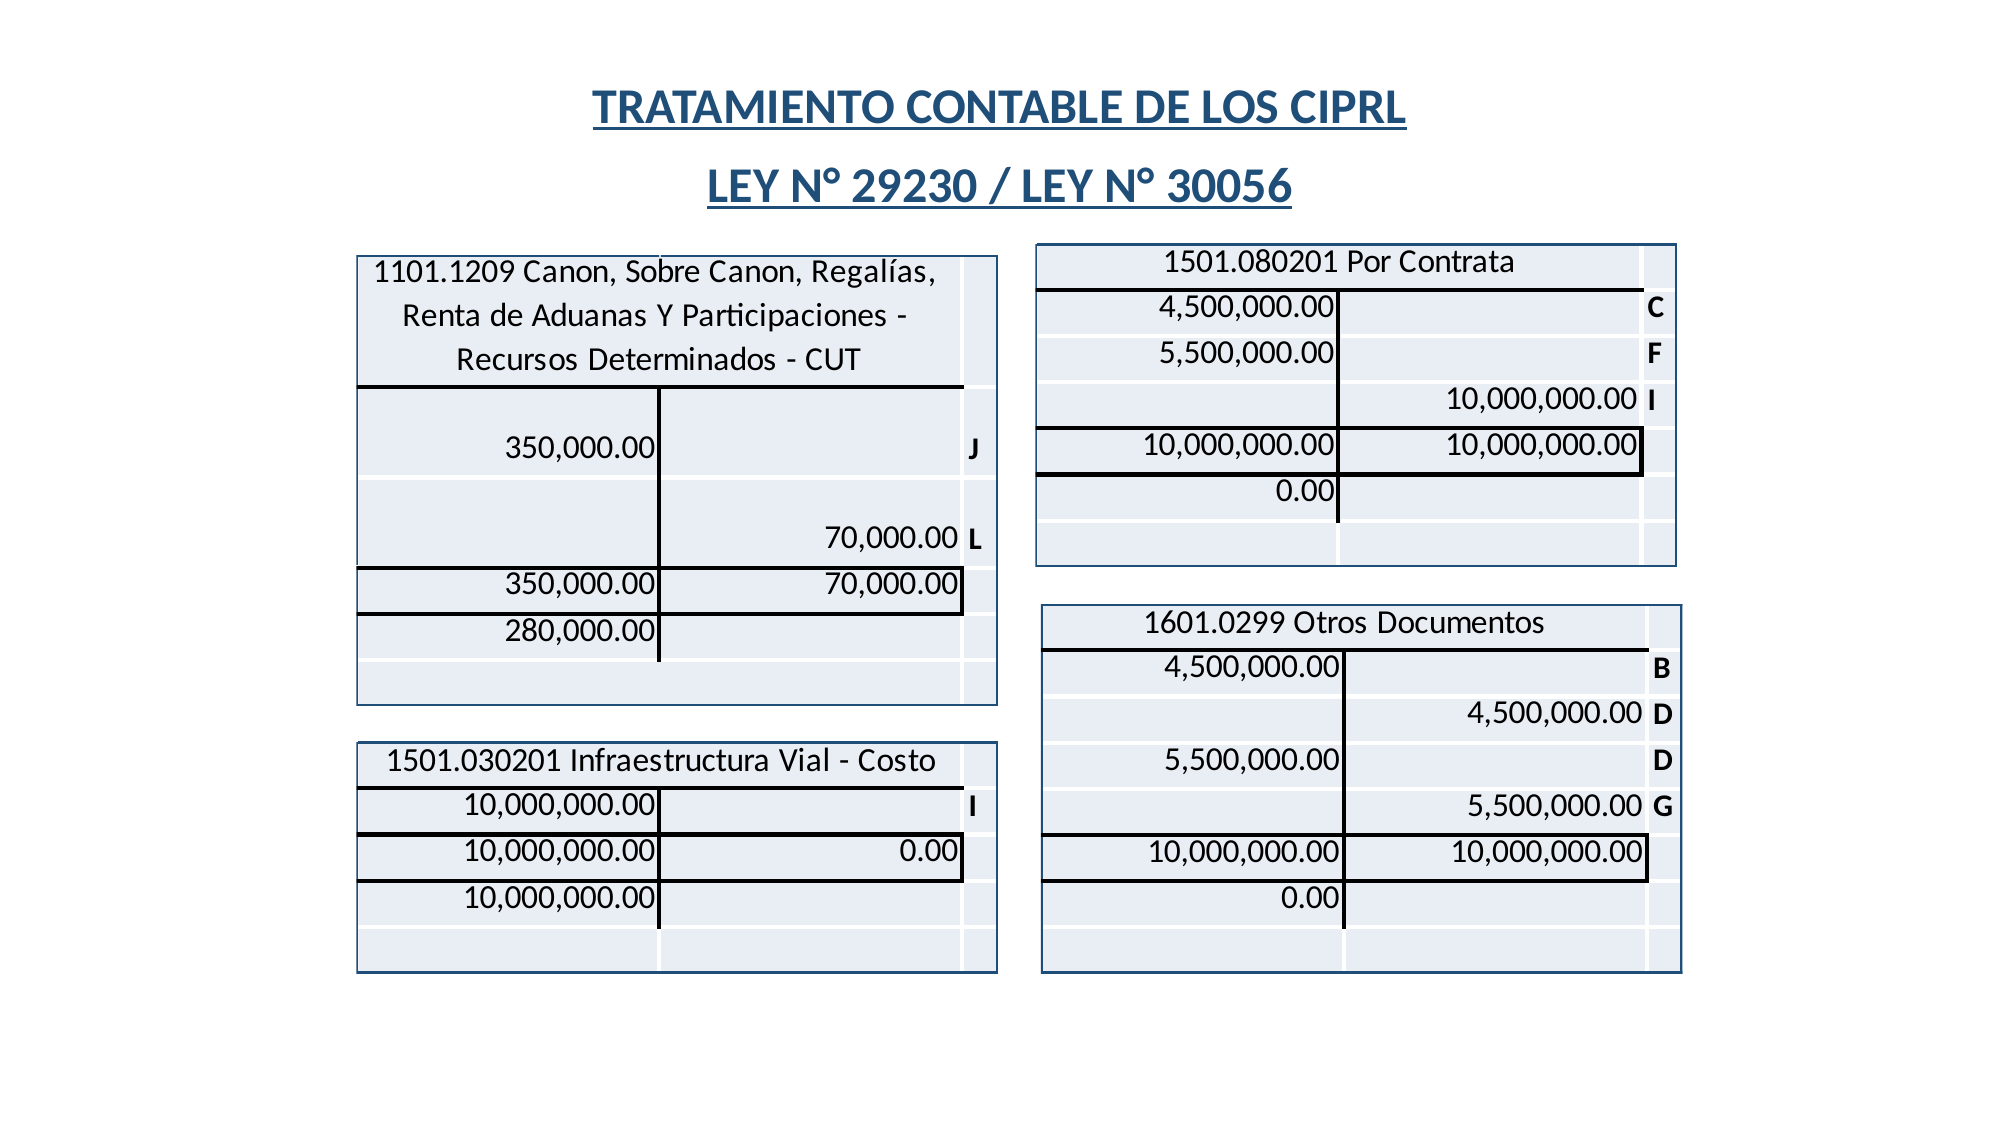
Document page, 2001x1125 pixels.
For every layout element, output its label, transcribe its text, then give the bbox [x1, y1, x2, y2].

text_box TRATAMIENTO CONTABLE DE LOS CIPRL LEY N° 29230 / LEY N° 30056 [409, 66, 1591, 220]
picture [356, 255, 1001, 709]
picture [356, 741, 1001, 976]
picture [1040, 604, 1685, 976]
picture [1035, 243, 1680, 569]
